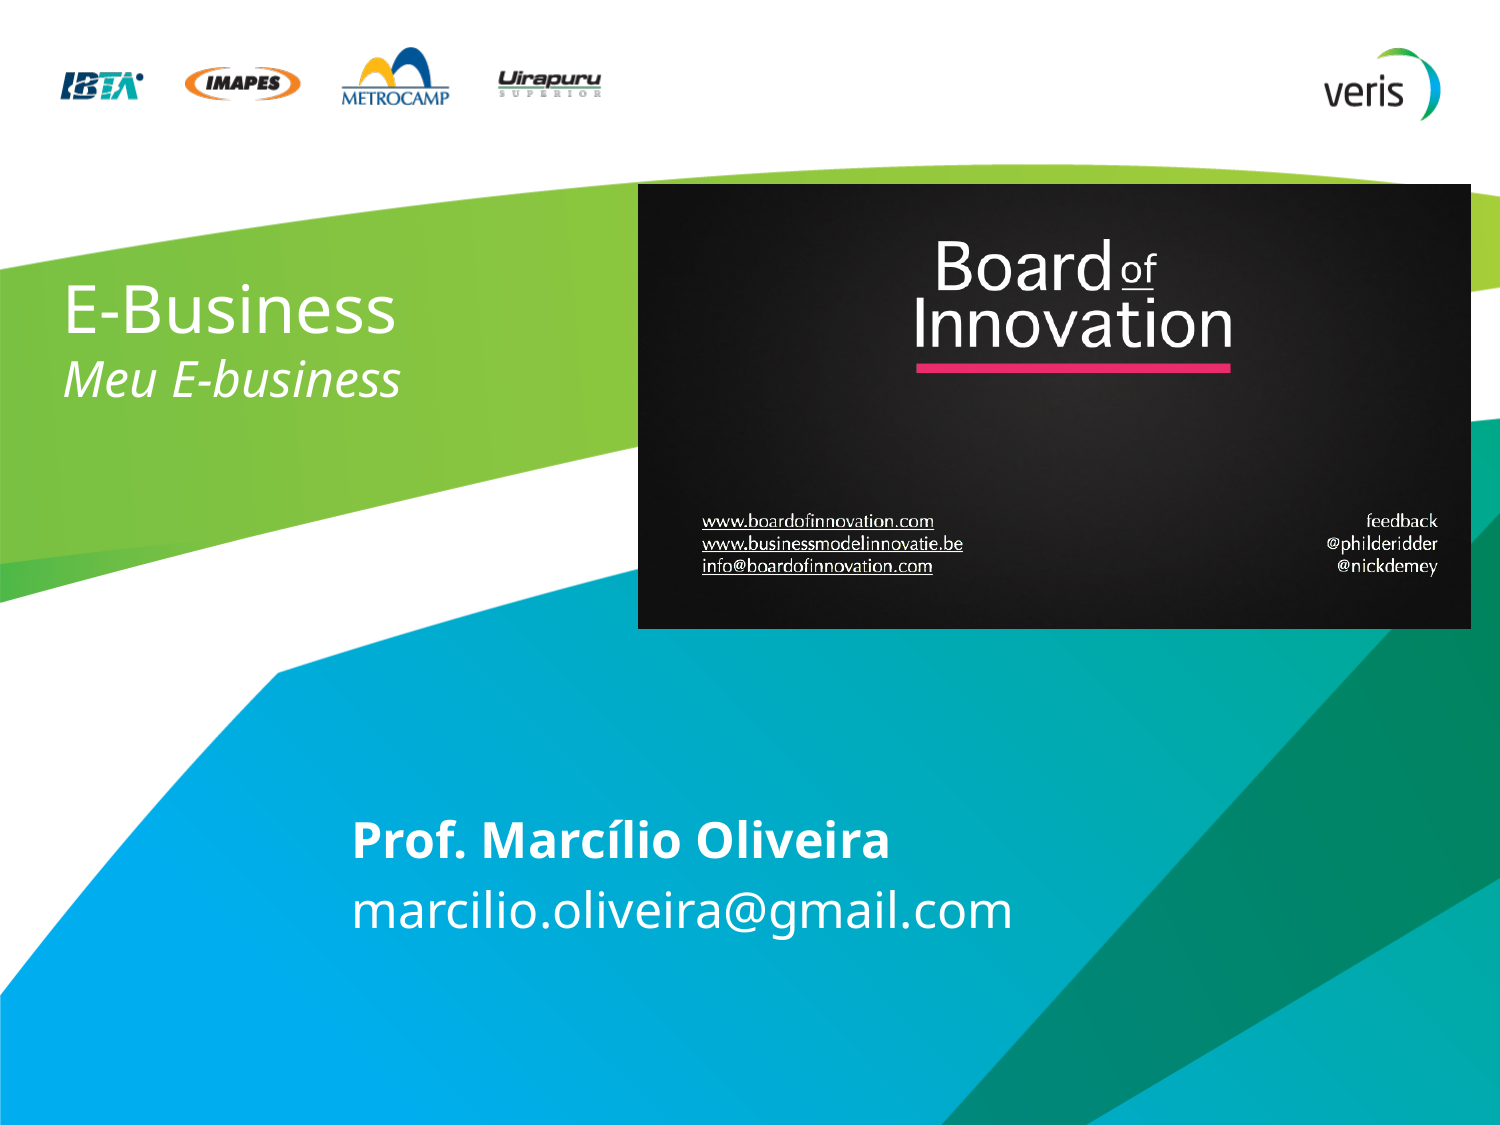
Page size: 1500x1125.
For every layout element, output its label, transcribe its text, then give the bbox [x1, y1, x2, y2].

title E-Business Meu E-business [62, 266, 633, 351]
picture [0, 0, 1500, 1125]
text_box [638, 184, 1472, 630]
subtitle Prof. Marcílio Oliveira marcilio.oliveira@gmail.com [351, 808, 1137, 938]
